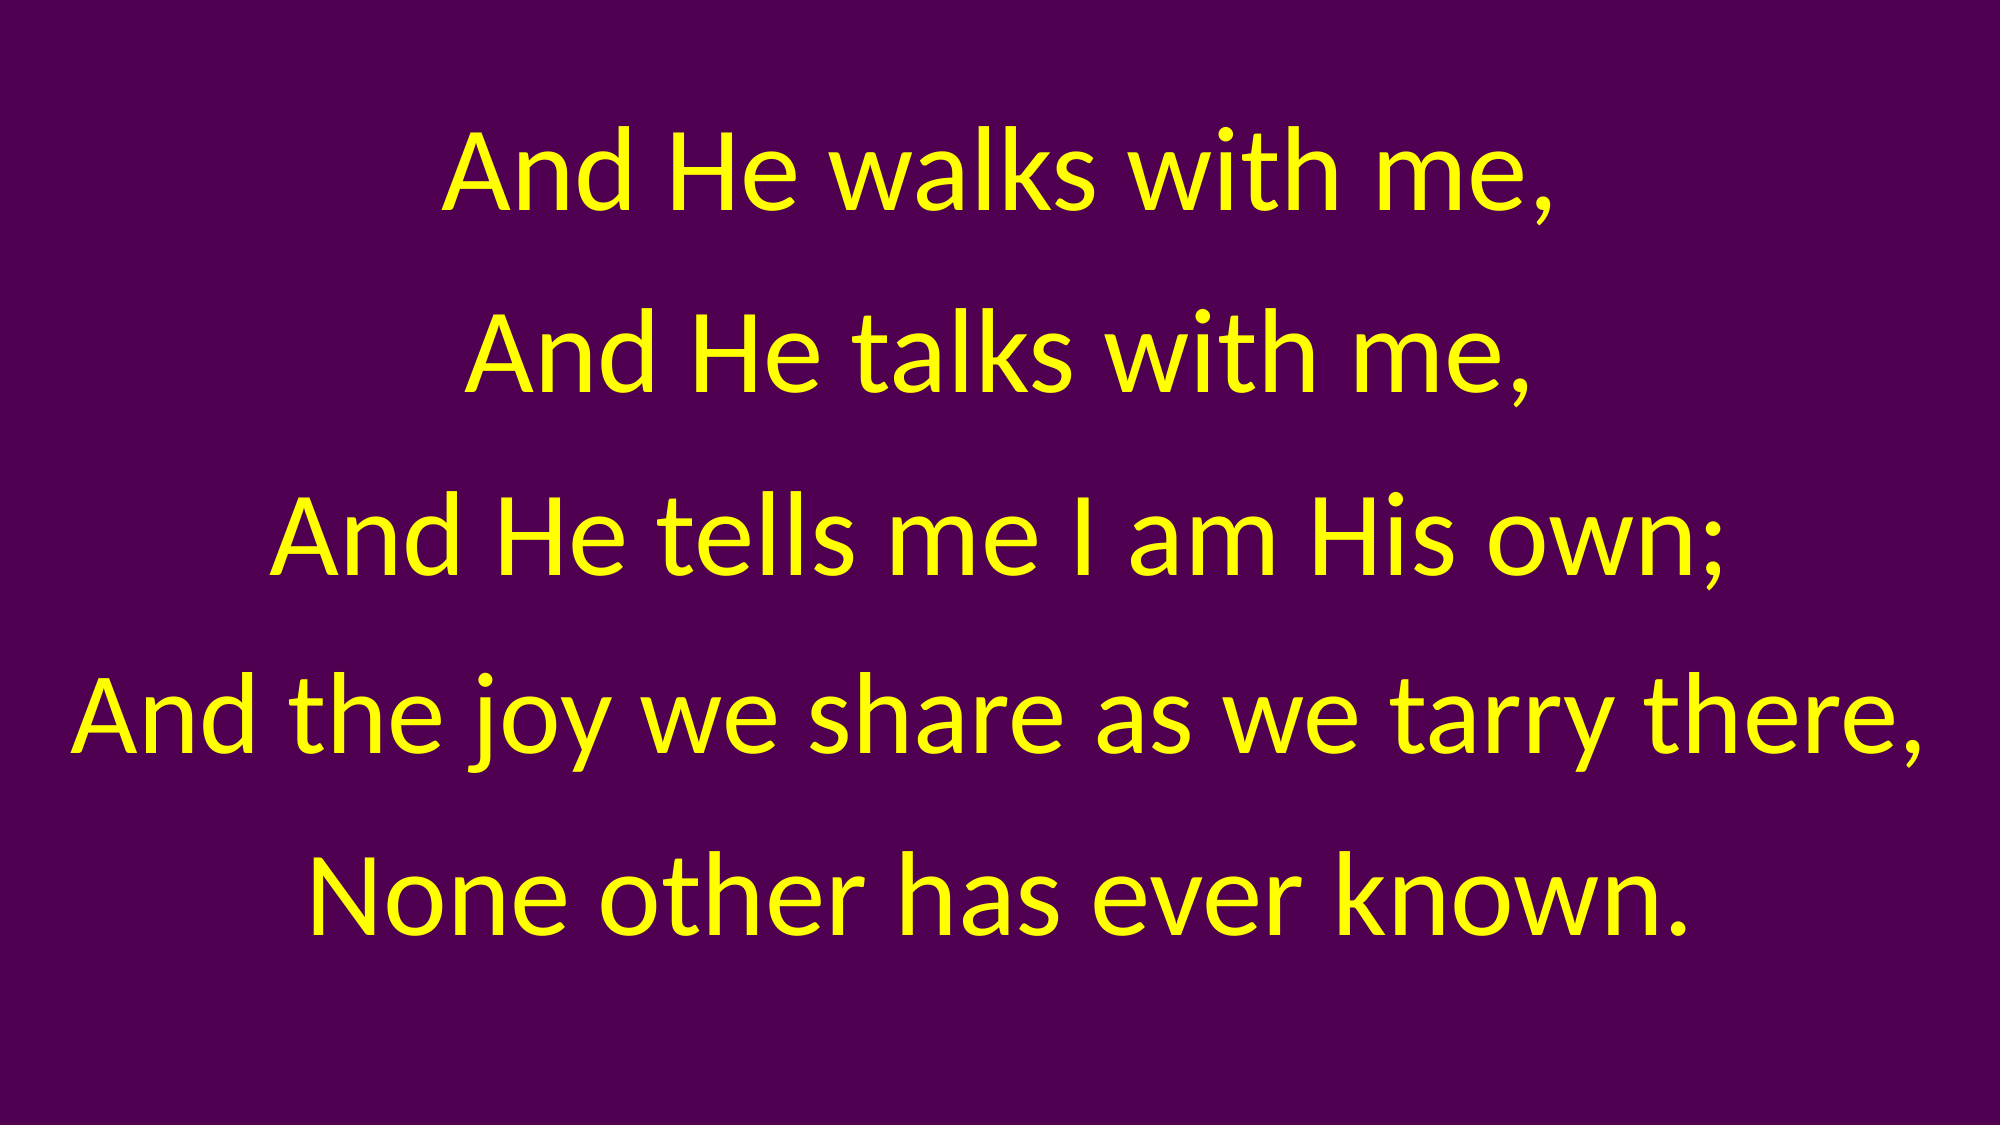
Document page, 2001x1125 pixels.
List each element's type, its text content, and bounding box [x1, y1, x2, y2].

text_box And He walks with me, And He talks with me, And He tells me I am His own; And the joy we share as we tarry there, None other has ever known. [0, 82, 2000, 967]
